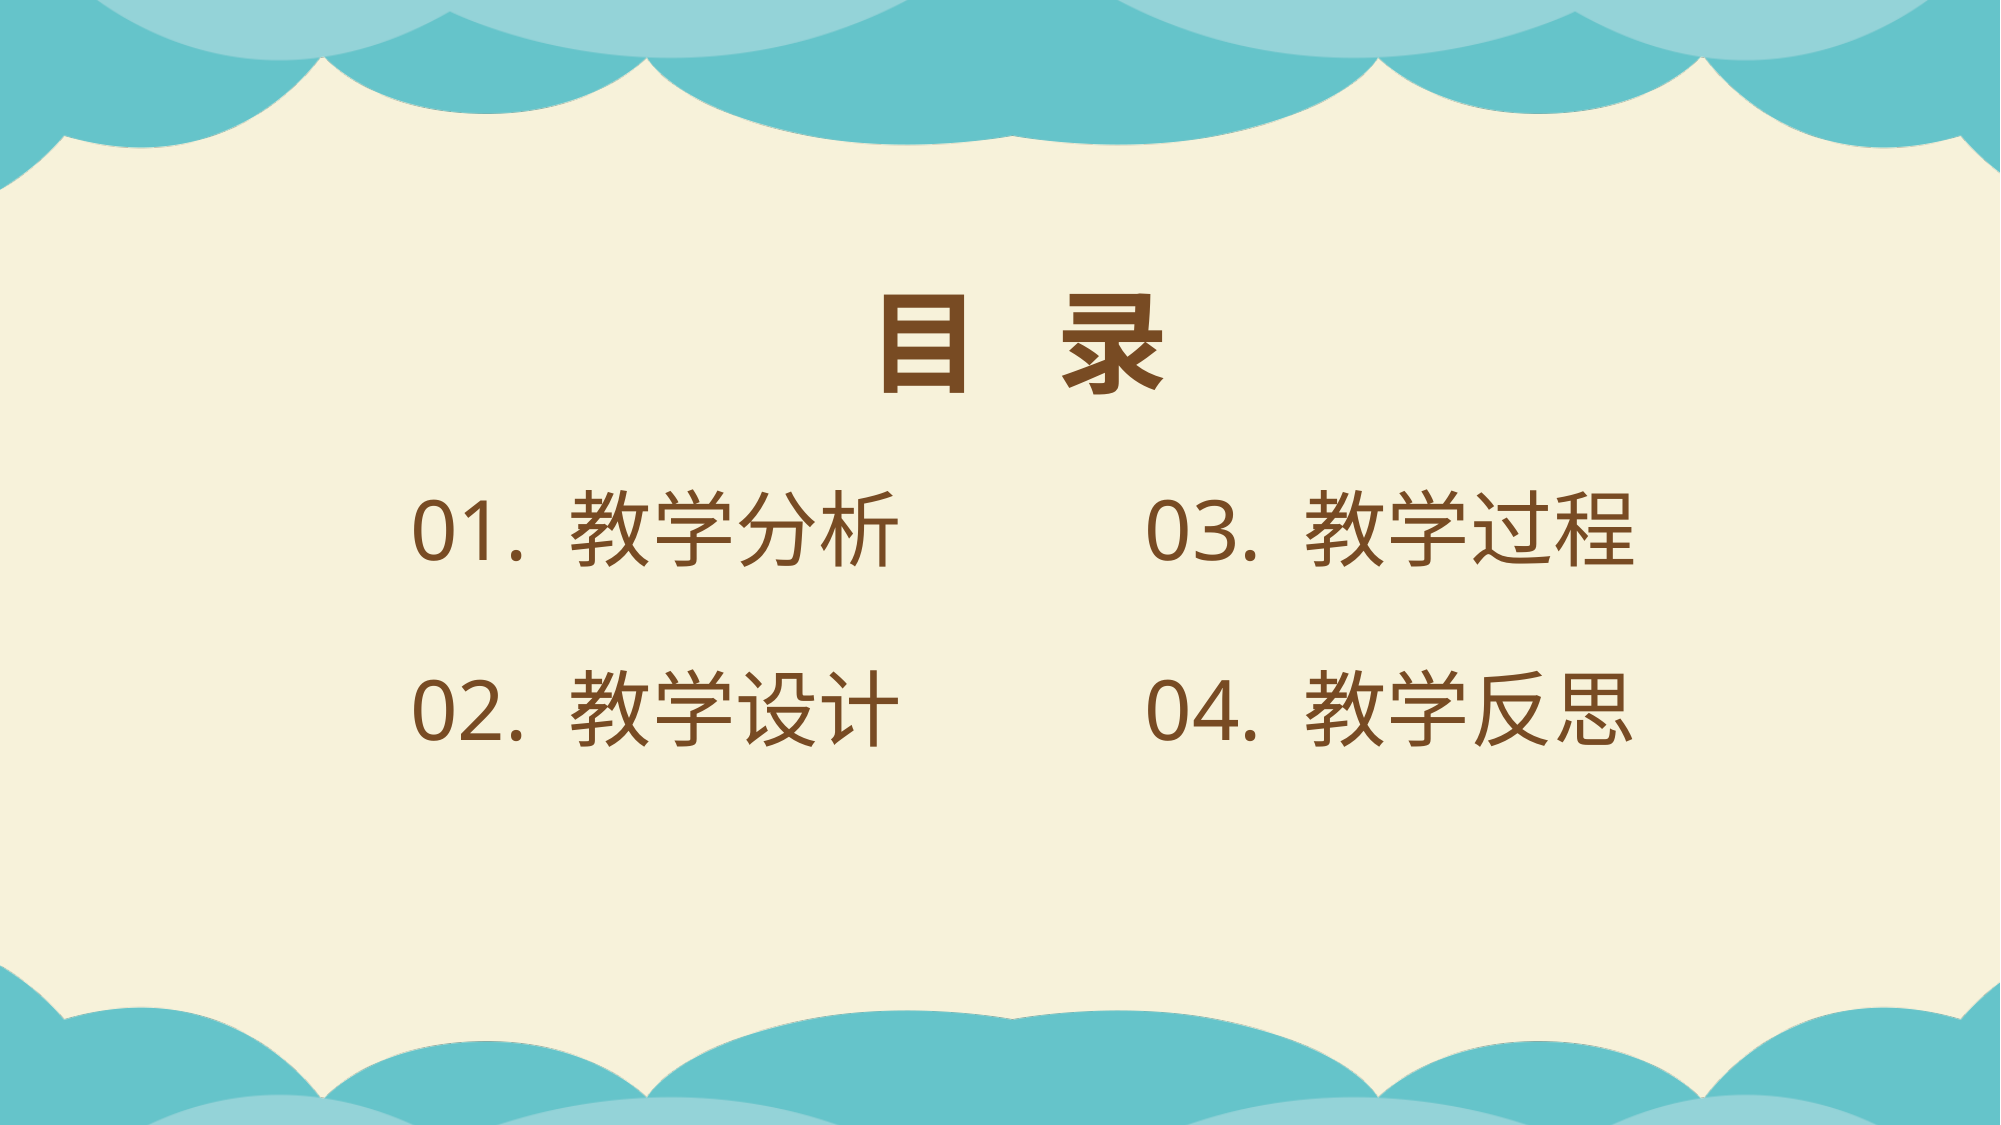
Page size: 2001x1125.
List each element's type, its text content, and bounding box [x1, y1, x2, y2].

text_box [0, 266, 2000, 852]
text_box 01. 教学分析 [325, 470, 987, 585]
text_box 目 录 [688, 266, 1350, 415]
text_box 02. 教学设计 [325, 649, 987, 765]
picture [0, 852, 2000, 1125]
text_box 04. 教学反思 [1060, 649, 1722, 765]
text_box 03. 教学过程 [1060, 470, 1722, 585]
picture [0, 0, 2000, 266]
